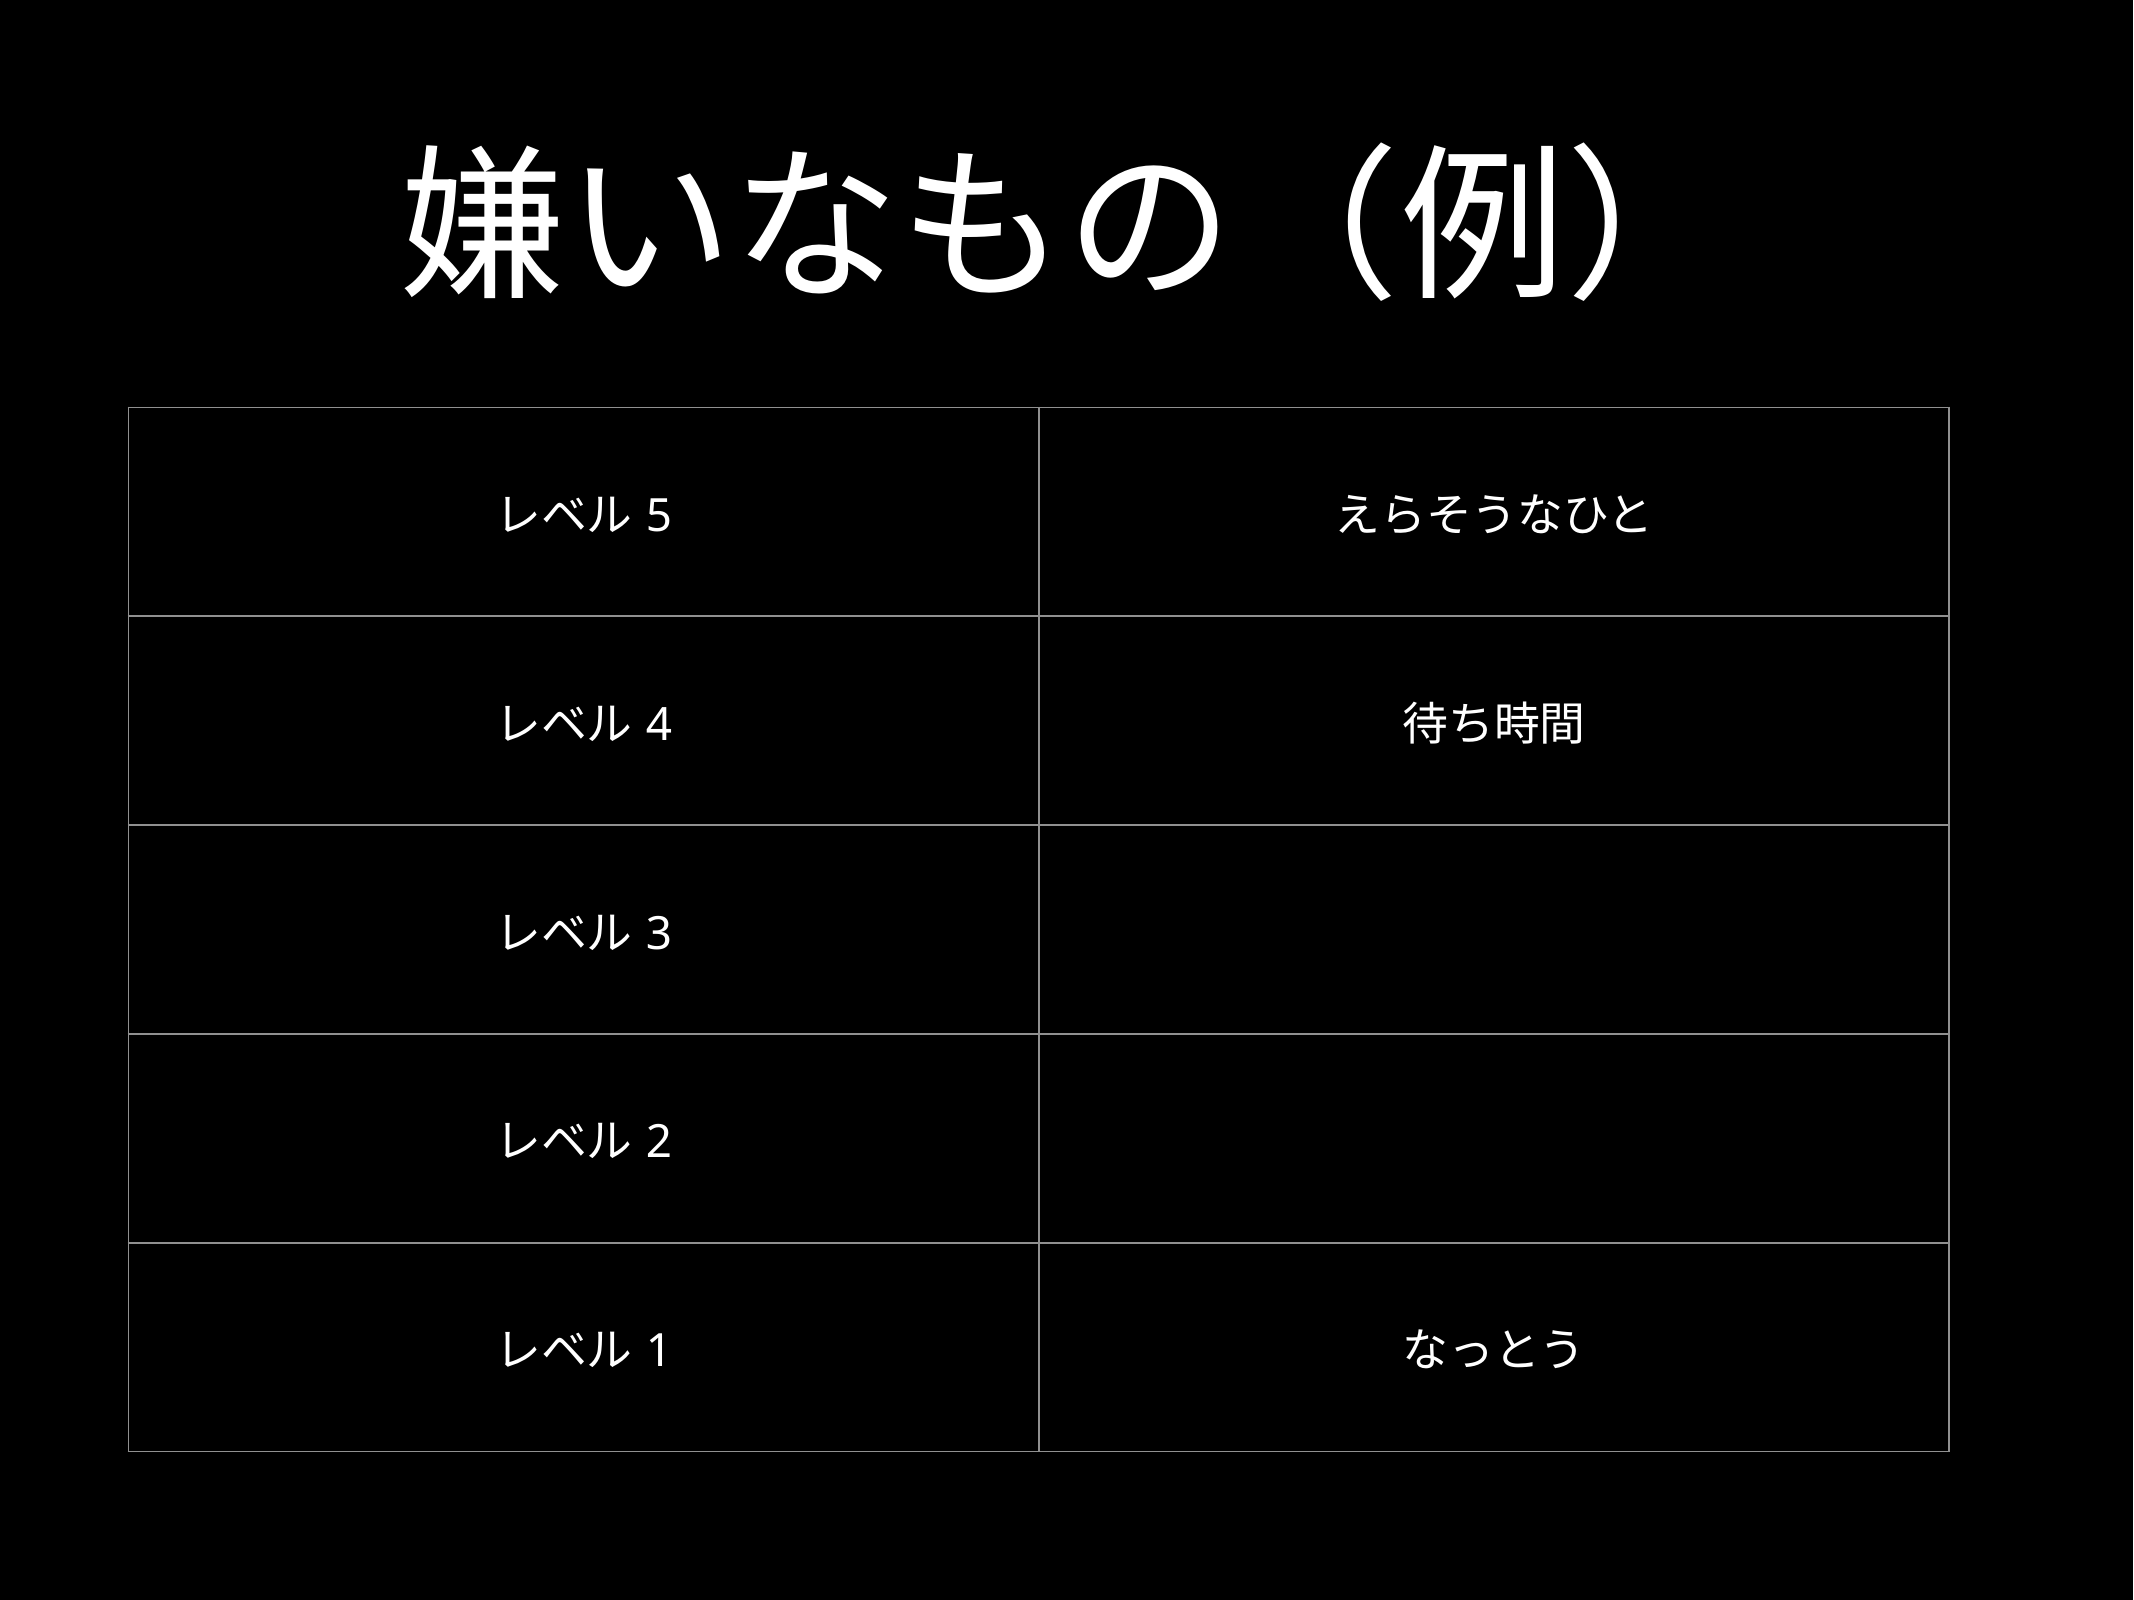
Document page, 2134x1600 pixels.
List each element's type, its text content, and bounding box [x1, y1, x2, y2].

table_cell レベル4 [129, 617, 1038, 824]
table_header レベル5 [129, 408, 1038, 615]
table_cell 待ち時間 [1040, 617, 1948, 824]
table_cell [1040, 1035, 1948, 1242]
table_cell なっとう [1040, 1244, 1948, 1451]
table_cell レベル2 [129, 1035, 1038, 1242]
title 嫌いなもの（例） [155, 41, 1978, 397]
table_cell レベル1 [129, 1244, 1038, 1451]
table_cell レベル3 [129, 826, 1038, 1033]
table_header えらそうなひと [1040, 408, 1948, 615]
table_cell [1040, 826, 1948, 1033]
